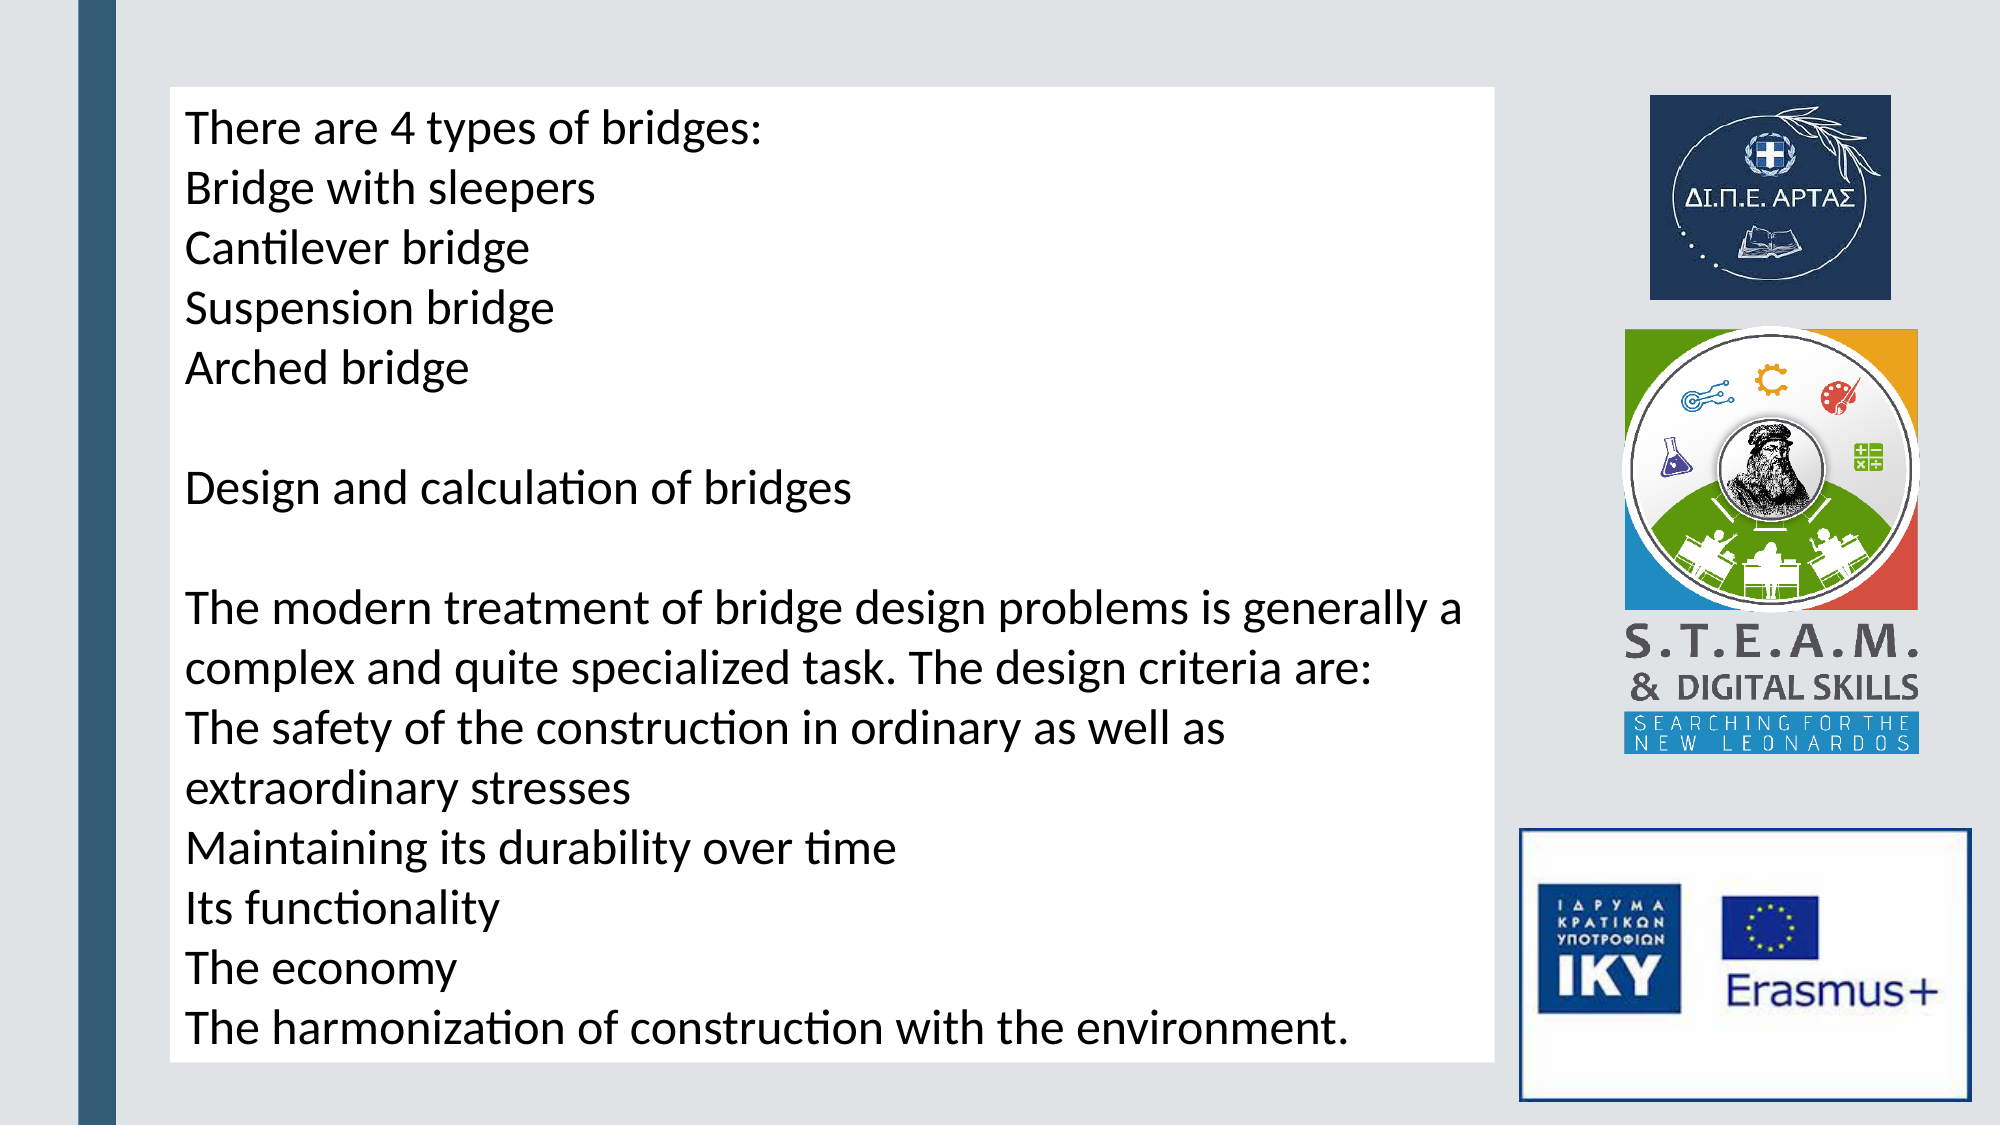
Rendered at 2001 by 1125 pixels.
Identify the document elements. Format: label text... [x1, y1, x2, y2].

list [1519, 828, 1972, 1102]
picture [1622, 326, 1920, 754]
title There are 4 types of bridges: Bridge with sleepers Cantilever bridge Suspension bridge Arched bridge Design and calculation of bridges The modern treatment of bridge design problems is generally a complex and quite specialized task. The design criteria are: The safety of the construction in ordinary as well as extraordinary stresses Maintaining its durability over time Its functionality The economy The harmonization of construction with the environment. [169, 86, 1496, 1063]
picture [1650, 95, 1891, 300]
